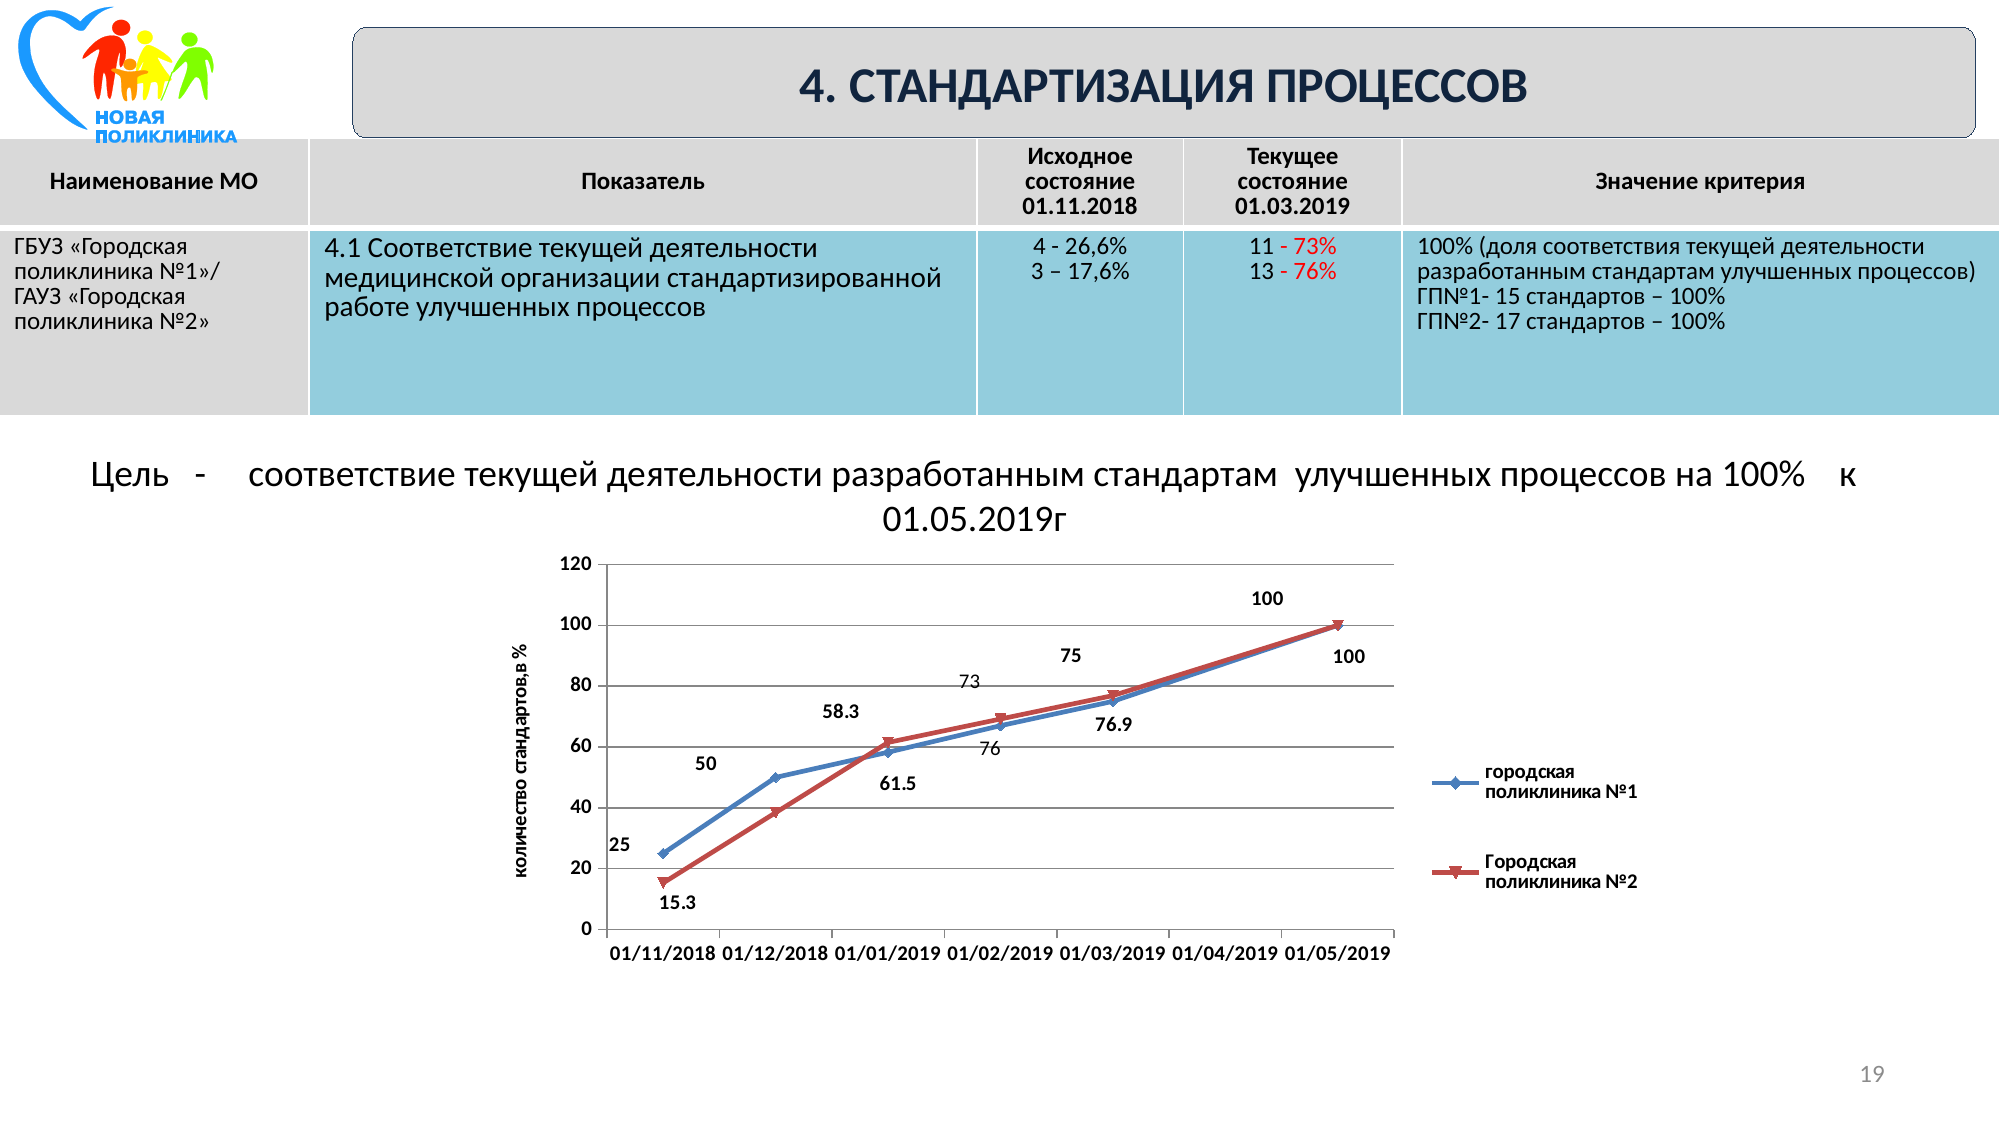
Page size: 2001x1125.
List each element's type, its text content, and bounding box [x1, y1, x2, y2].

text_box Цель - соответствие текущей деятельности разработанным стандартам улучшенных процессов на 100% к 01.05.2019г [74, 443, 1875, 546]
table_cell ГБУЗ «Городская поликлиника №1»/ ГАУЗ «Городская поликлиника №2» [0, 231, 308, 415]
slide_number 19 [1433, 1042, 1900, 1103]
picture [18, 6, 238, 143]
table_header Значение критерия [1403, 139, 1999, 225]
table_header Исходное состояние 01.11.2018 [978, 139, 1183, 225]
table_cell 11 - 73% 13 - 76% [1184, 231, 1401, 415]
table_cell 100% (доля соответствия текущей деятельности разработанным стандартам улучшенных процессов) ГП№1- 15 стандартов – 100% ГП№2- 17 стандартов – 100% [1403, 231, 1999, 415]
table_cell 4.1 Соответствие текущей деятельности медицинской организации стандартизированной работе улучшенных процессов [310, 231, 976, 415]
table_header Текущее состояние 01.03.2019 [1184, 139, 1401, 225]
text_box 4. СТАНДАРТИЗАЦИЯ ПРОЦЕССОВ [352, 27, 1976, 138]
table_header Наименование МО [0, 139, 308, 225]
table_cell 4 - 26,6% 3 – 17,6% [978, 231, 1183, 415]
table_header Показатель [310, 139, 976, 225]
chart [504, 536, 1683, 1085]
